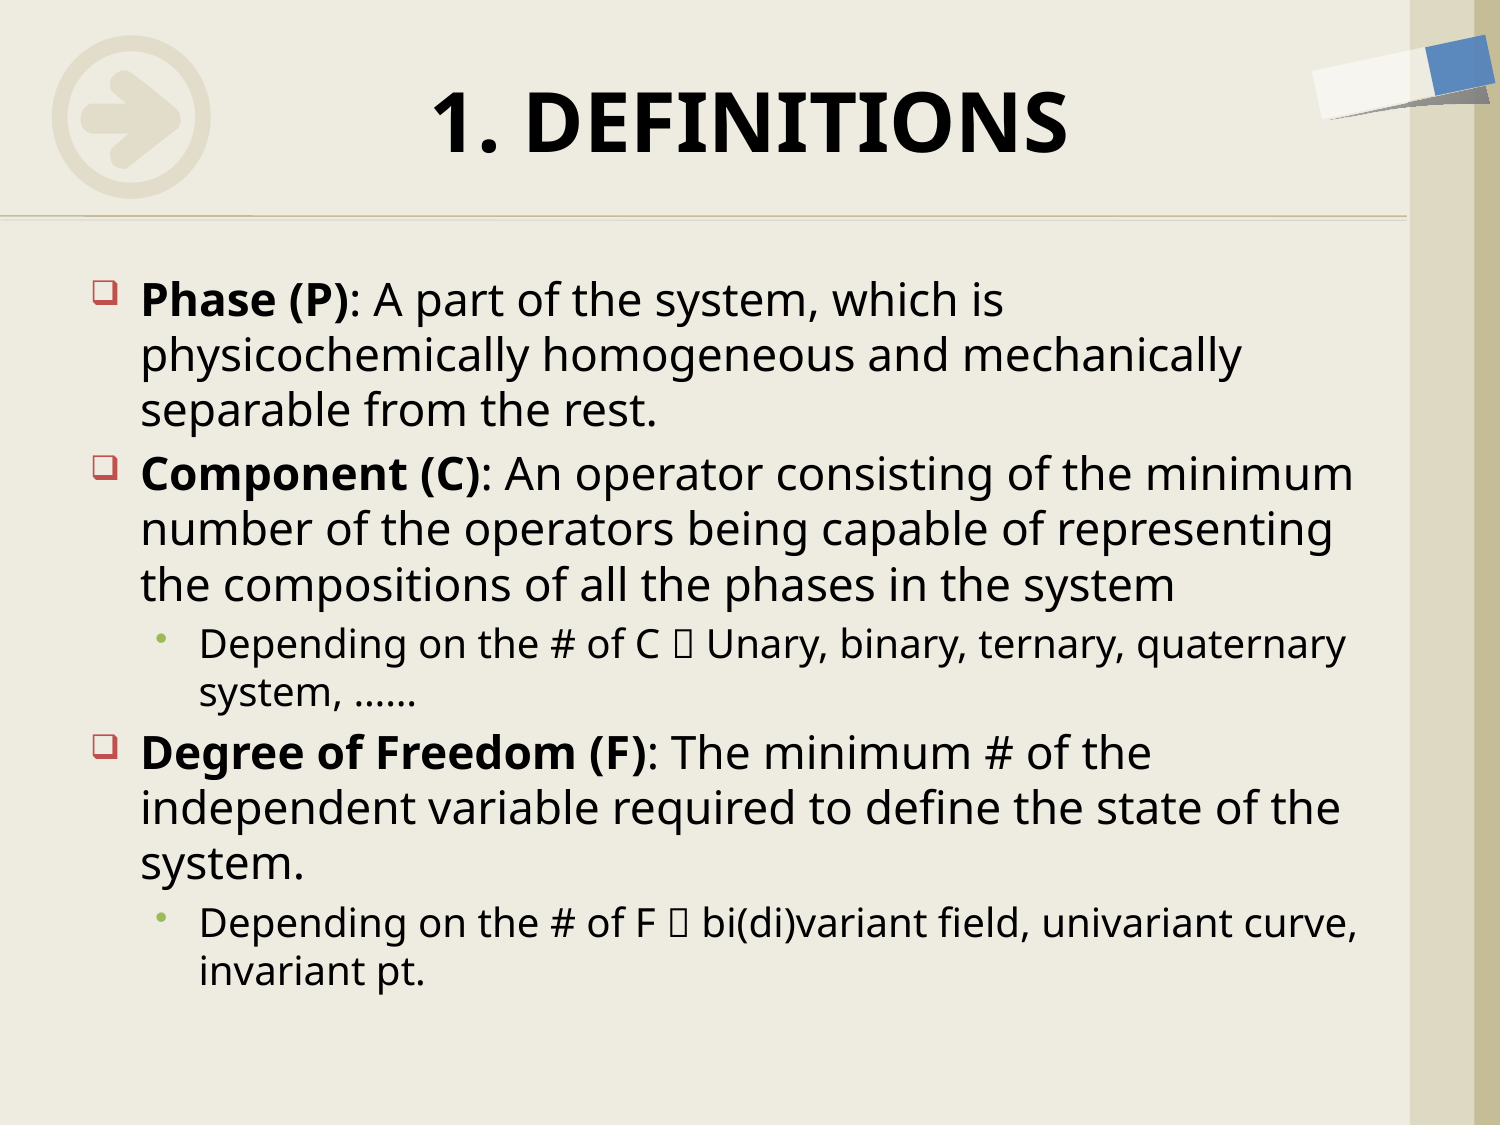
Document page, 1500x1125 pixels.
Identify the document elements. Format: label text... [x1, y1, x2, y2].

list Phase (P): A part of the system, which is physicochemically homogeneous and mechanically separable from the rest. Component (C): An operator consisting of the minimum number of the operators being capable of representing the compositions of all the phases in the system Depending on the # of C  Unary, binary, ternary, quaternary system, …… Degree of Freedom (F): The minimum # of the independent variable required to define the state of the system. Depending on the # of F  bi(di)variant field, univariant curve, invariant pt. [75, 262, 1406, 1005]
title 1. DEFINITIONS [75, 24, 1425, 213]
